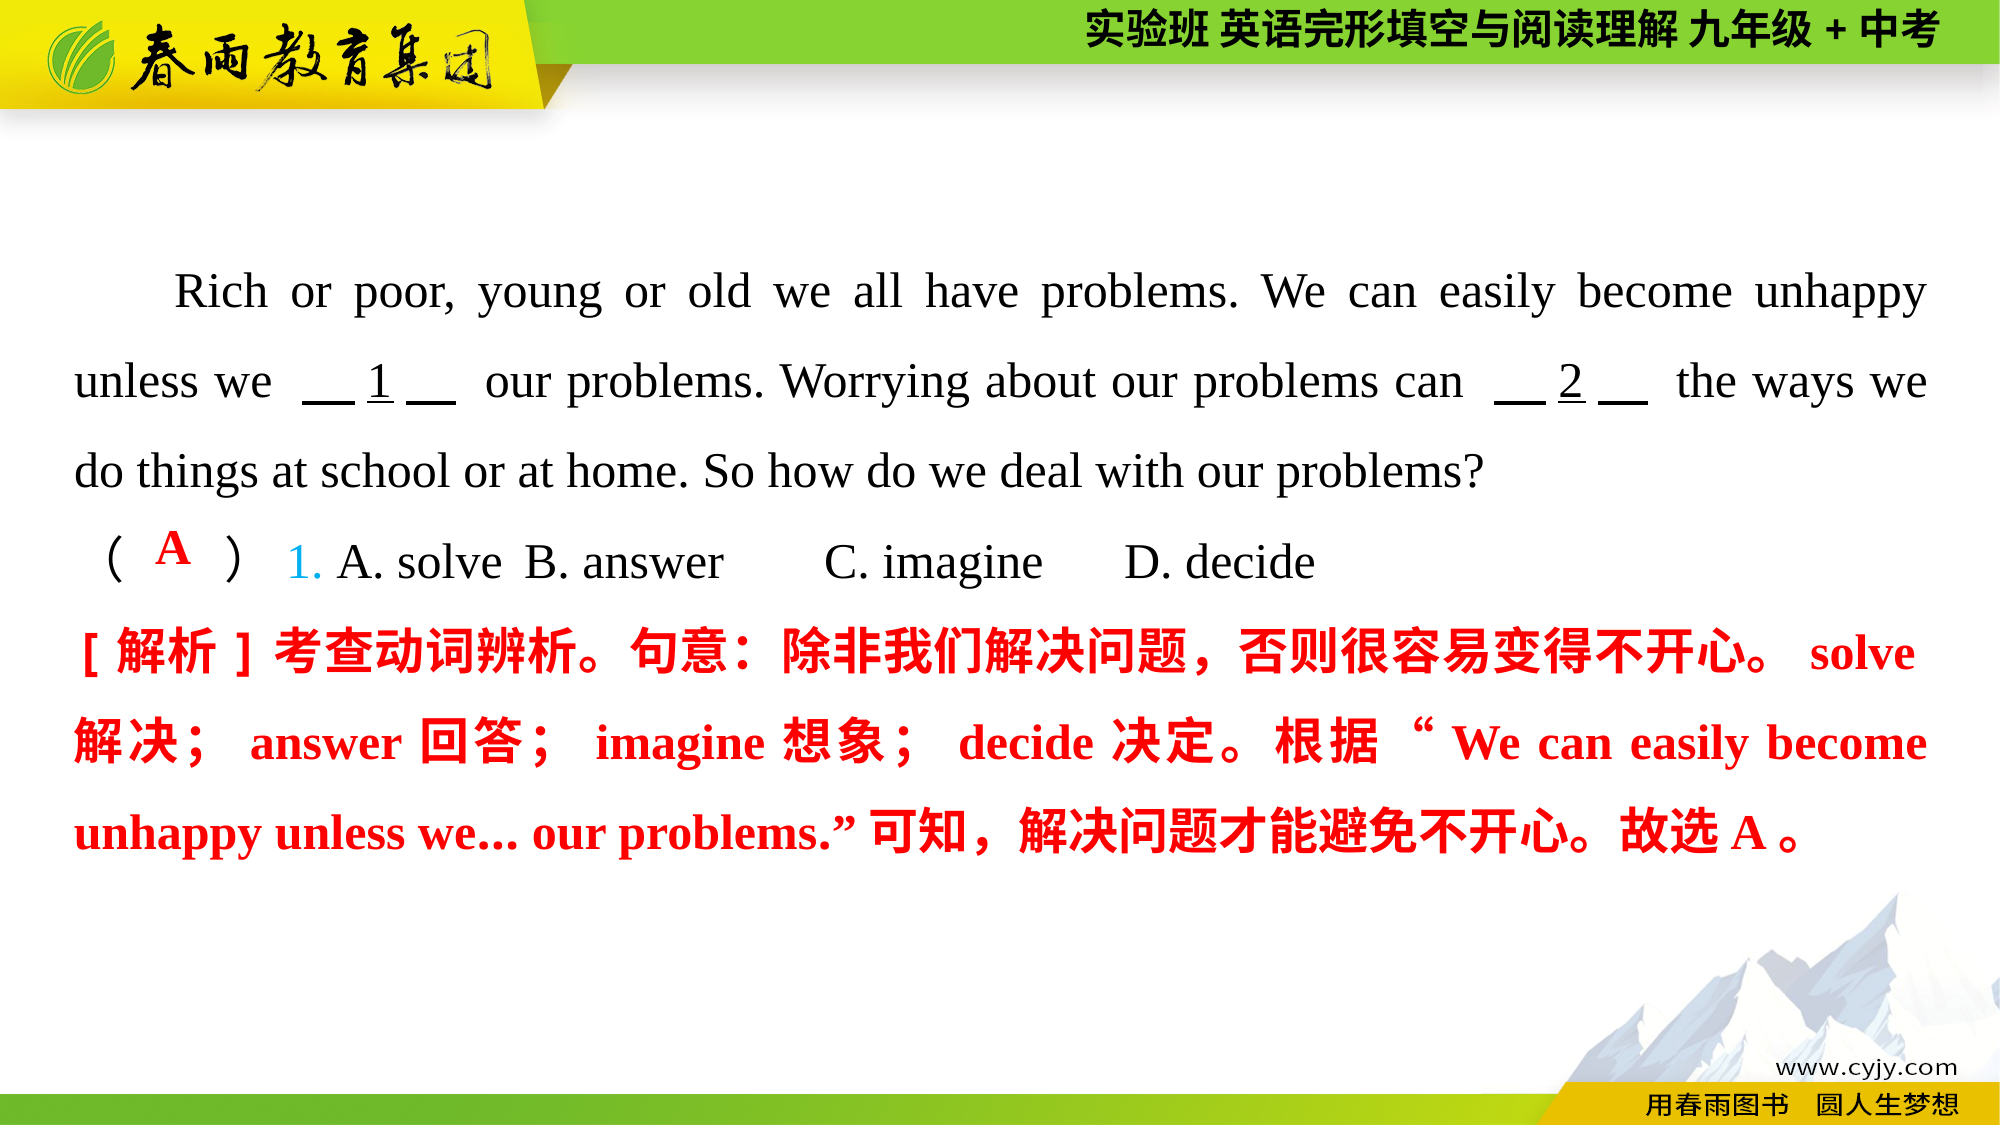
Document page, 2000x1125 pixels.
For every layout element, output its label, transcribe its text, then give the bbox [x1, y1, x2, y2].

picture [0, 0, 2000, 1125]
text_box A [140, 507, 206, 582]
text_box （ ）1. A. solve B. answer C. imagine D. decide [206, 508, 1944, 596]
list Rich or poor, young or old we all have problems. We can easily become unhappy unless we 1 our problems. Worrying about our problems can 2 the ways we do things at school or at home. So how do we deal with our problems? [59, 219, 1944, 508]
text_box （ ）1. A. solve B. answer C. imagine D. decide [59, 508, 140, 582]
text_box [解析]考查动词辨析。句意：除非我们解决问题，否则很容易变得不开心。solve解决；answer回答；imagine想象；decide决定。根据“We can easily become unhappy unless we... our problems.”可知，解决问题才能避免不开心。故选A。 [58, 582, 1943, 868]
